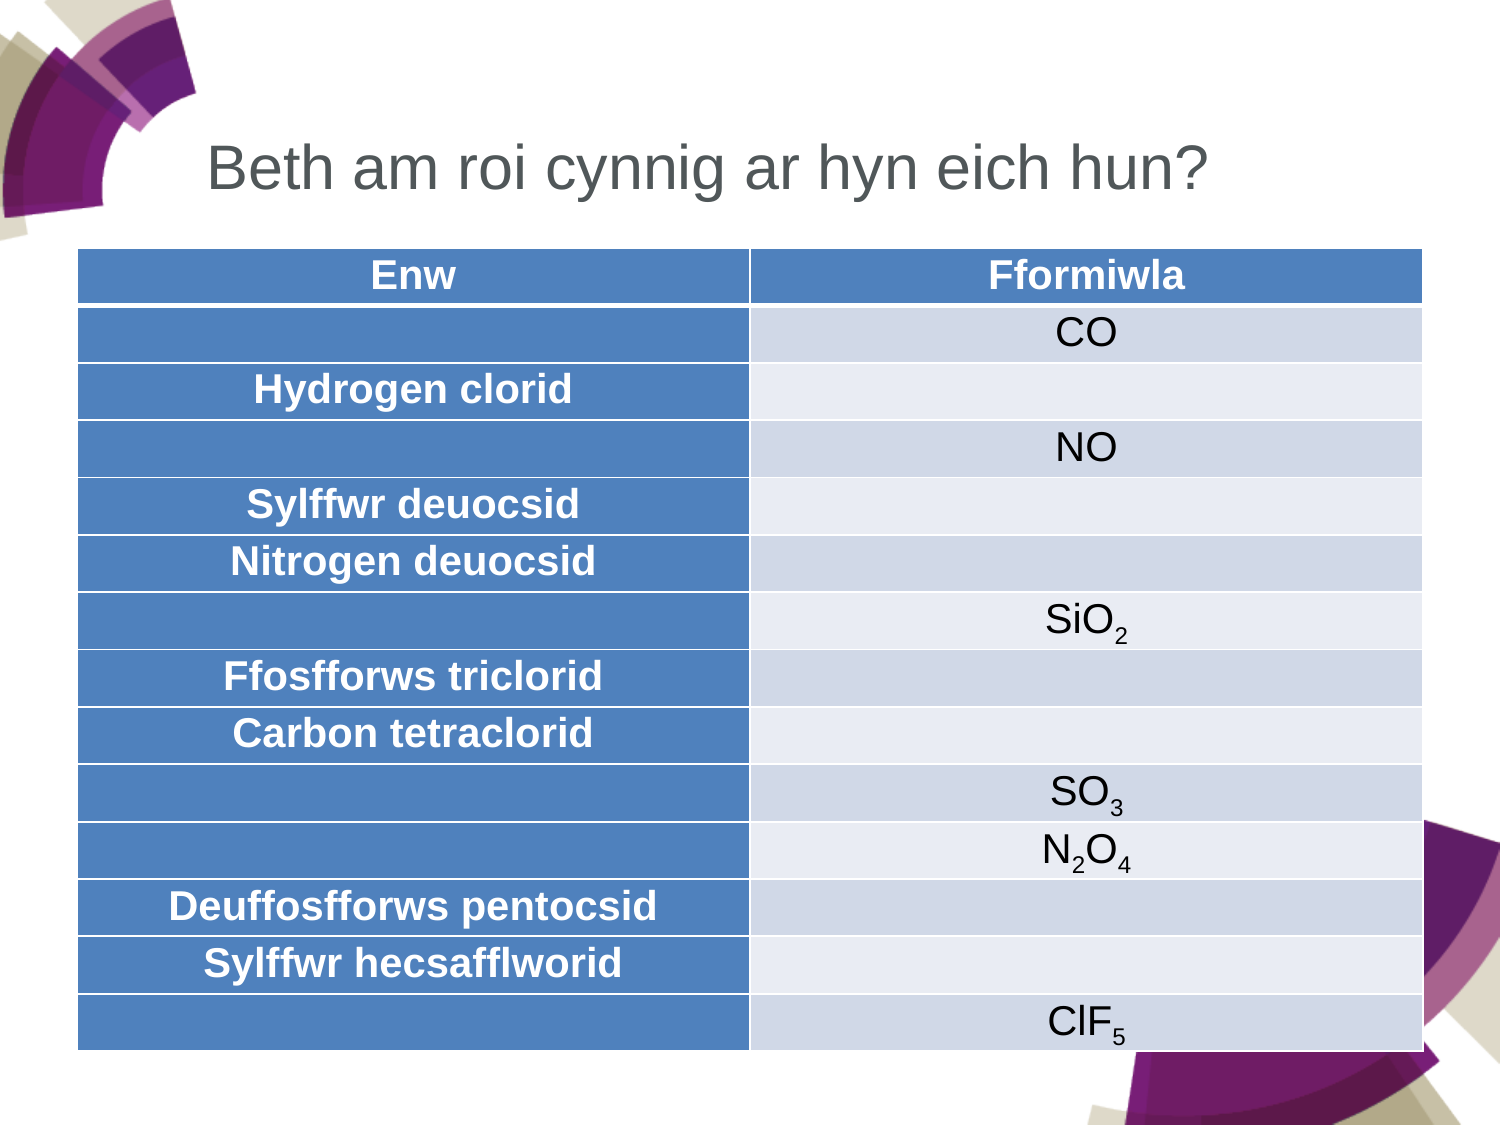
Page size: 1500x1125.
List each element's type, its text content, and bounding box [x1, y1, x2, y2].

table_cell ClF5 [751, 995, 1422, 1050]
table_cell Deuffosfforws pentocsid [78, 880, 749, 935]
table_cell [78, 308, 749, 362]
table_cell [78, 765, 749, 821]
list Beth am roi cynnig ar hyn eich hun? [135, 119, 1282, 244]
table_cell [751, 364, 1422, 419]
table_cell Nitrogen deuocsid [78, 536, 749, 591]
table_cell SO3 [751, 765, 1422, 821]
table_cell N2O4 [751, 823, 1422, 878]
table_cell Hydrogen clorid [78, 364, 749, 419]
table_cell [751, 708, 1422, 763]
table_cell Carbon tetraclorid [78, 708, 749, 763]
table_cell [78, 593, 749, 649]
table_cell [751, 478, 1422, 534]
picture [0, 0, 1500, 1125]
table_cell SiO2 [751, 593, 1422, 649]
table_cell [78, 995, 749, 1050]
table_cell Sylffwr deuocsid [78, 478, 749, 534]
table_cell CO [751, 308, 1422, 362]
table_cell Sylffwr hecsafflworid [78, 937, 749, 993]
table_cell [78, 421, 749, 477]
table_cell [751, 937, 1422, 993]
table_cell [751, 880, 1422, 935]
table_cell Ffosfforws triclorid [78, 650, 749, 706]
table_header Fformiwla [751, 249, 1422, 303]
table_cell [78, 823, 749, 878]
table_cell NO [751, 421, 1422, 477]
table_cell [751, 650, 1422, 706]
table_cell [751, 536, 1422, 591]
table_header Enw [78, 249, 749, 303]
